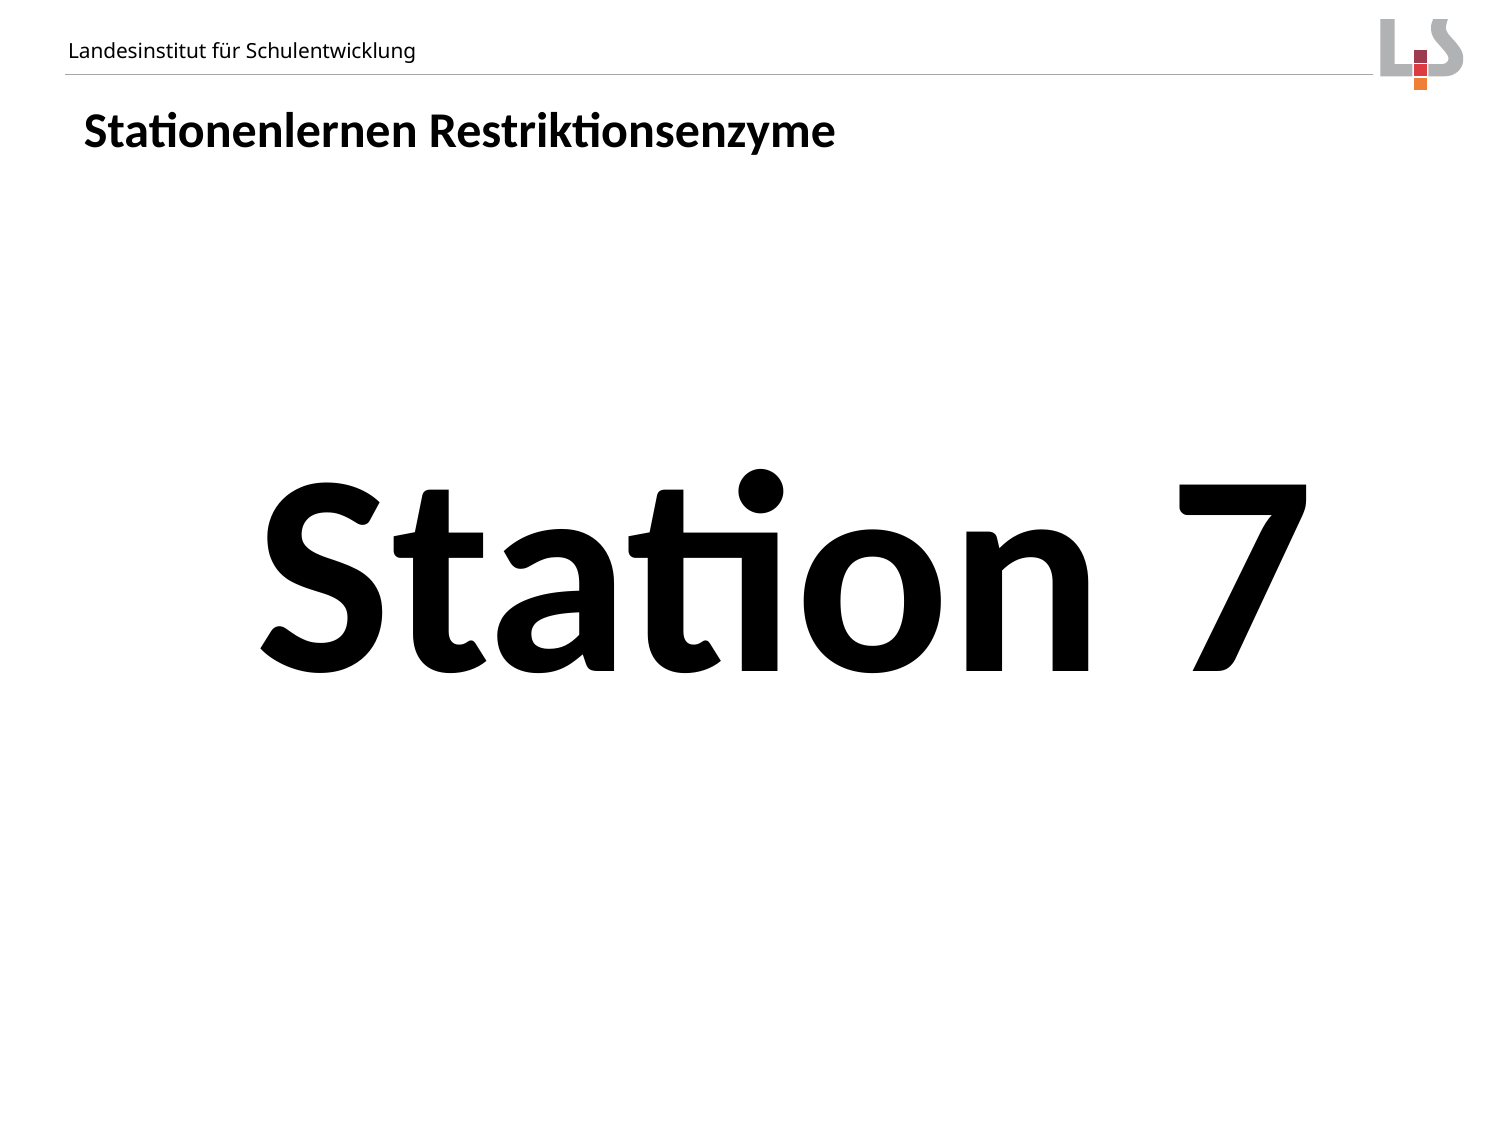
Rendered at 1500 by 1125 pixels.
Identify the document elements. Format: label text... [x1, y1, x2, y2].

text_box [52, 18, 1464, 91]
text_box Stationenlernen Restriktionsenzyme [69, 99, 852, 166]
text_box Station 7 [240, 376, 1331, 736]
